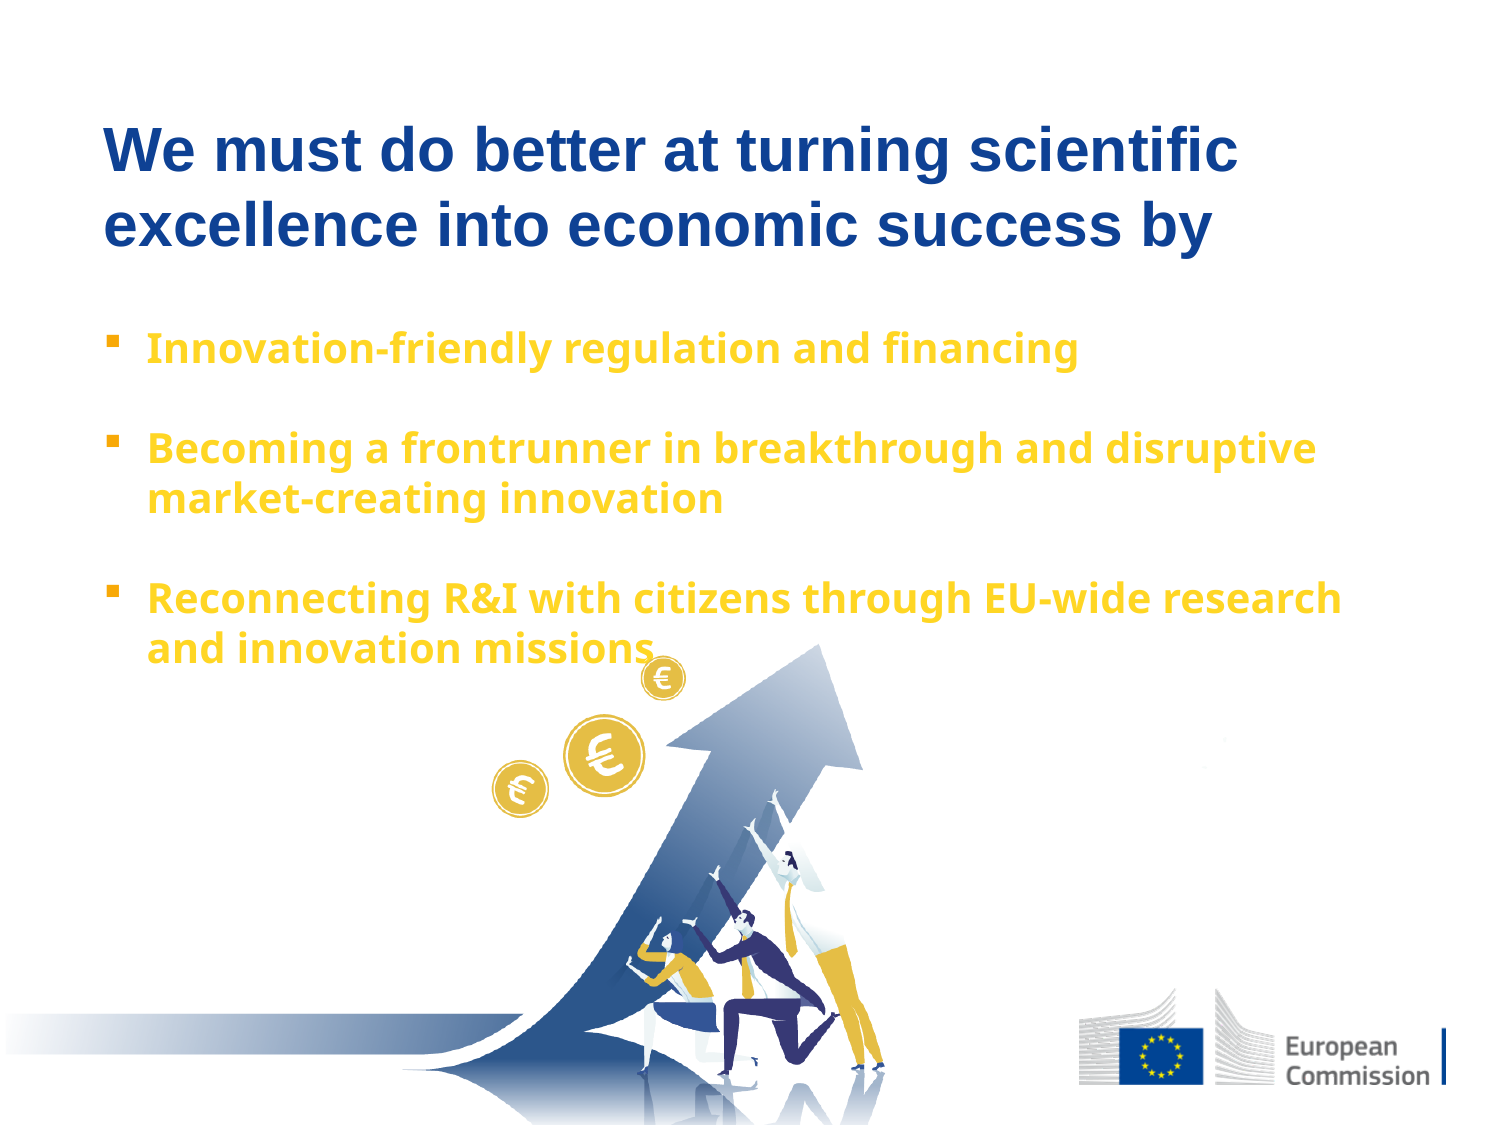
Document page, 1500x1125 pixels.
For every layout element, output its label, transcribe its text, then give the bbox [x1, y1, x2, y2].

list Innovation-friendly regulation and financing Becoming a frontrunner in breakthrough and disruptive market-creating innovation Reconnecting R&I with citizens through EU-wide research and innovation missions [88, 314, 1400, 923]
title We must do better at turning scientific excellence into economic success by [58, 101, 1500, 220]
picture [5, 633, 1447, 1125]
